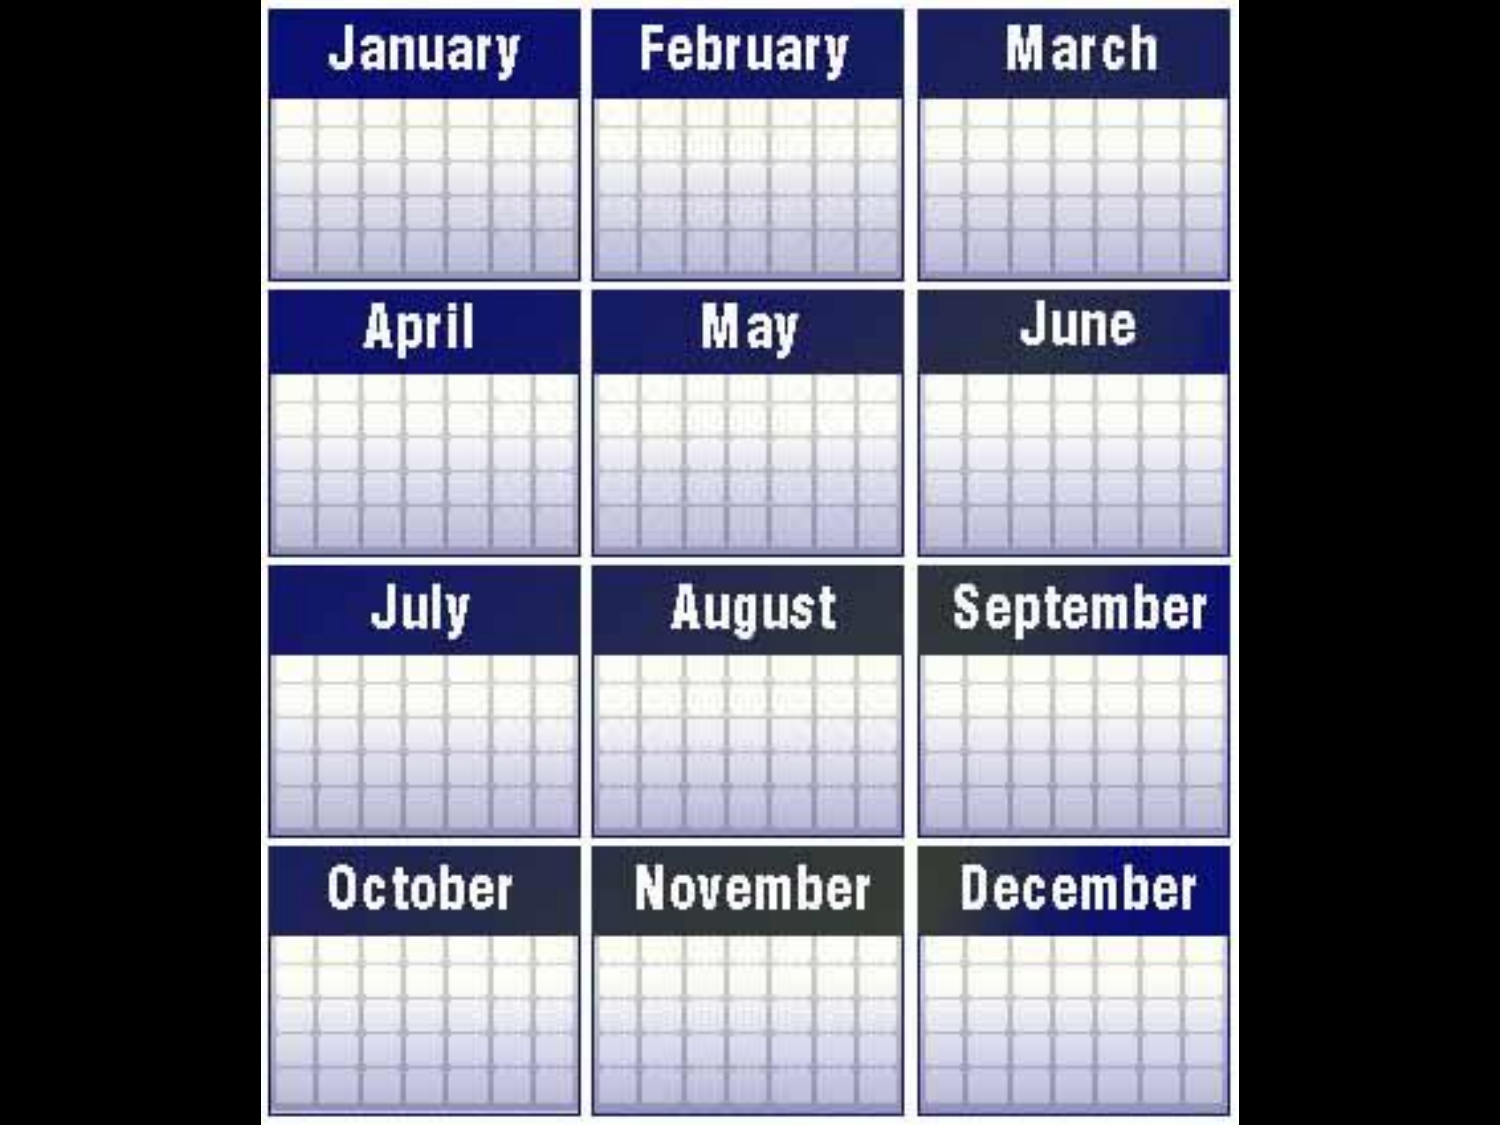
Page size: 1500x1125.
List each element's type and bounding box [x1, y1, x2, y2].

picture [261, 0, 1239, 1125]
